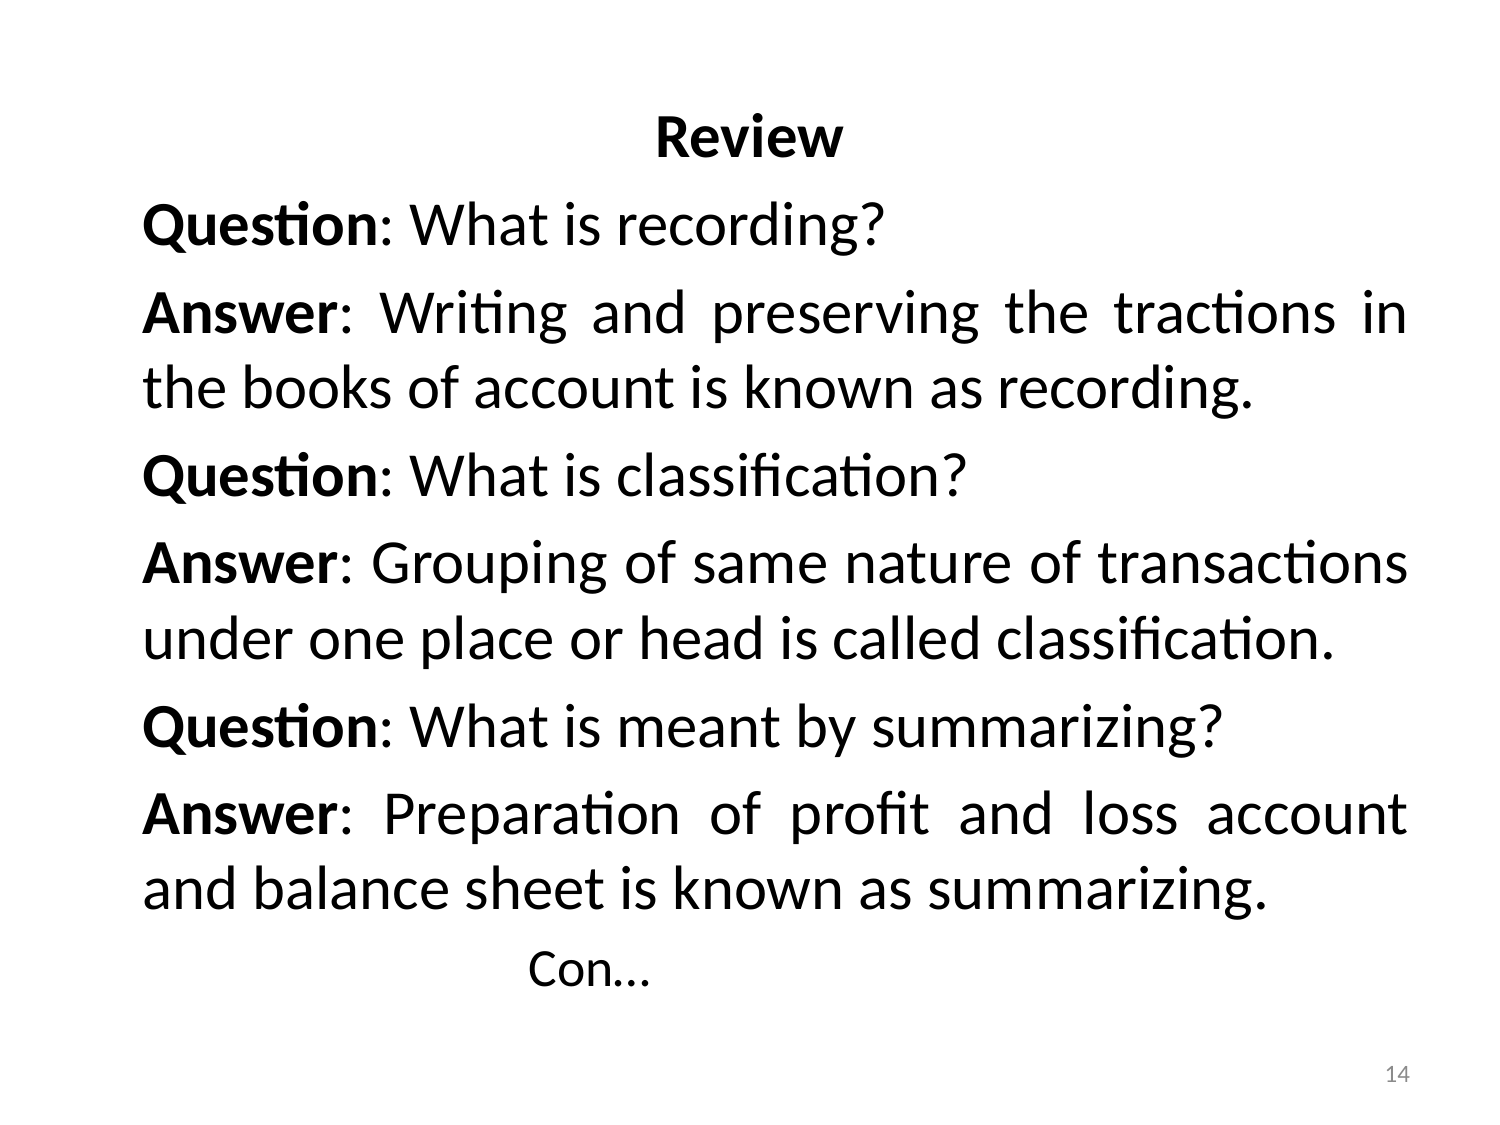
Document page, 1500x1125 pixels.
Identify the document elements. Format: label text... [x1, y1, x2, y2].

slide_number 14 [1074, 1042, 1425, 1103]
list Review Question: What is recording? Answer: Writing and preserving the tractions in the books of account is known as recording. Question: What is classification? Answer: Grouping of same nature of transactions under one place or head is called classification. Question: What is meant by summarizing? Answer: Preparation of profit and loss account and balance sheet is known as summarizing. Con… [75, 87, 1425, 1038]
